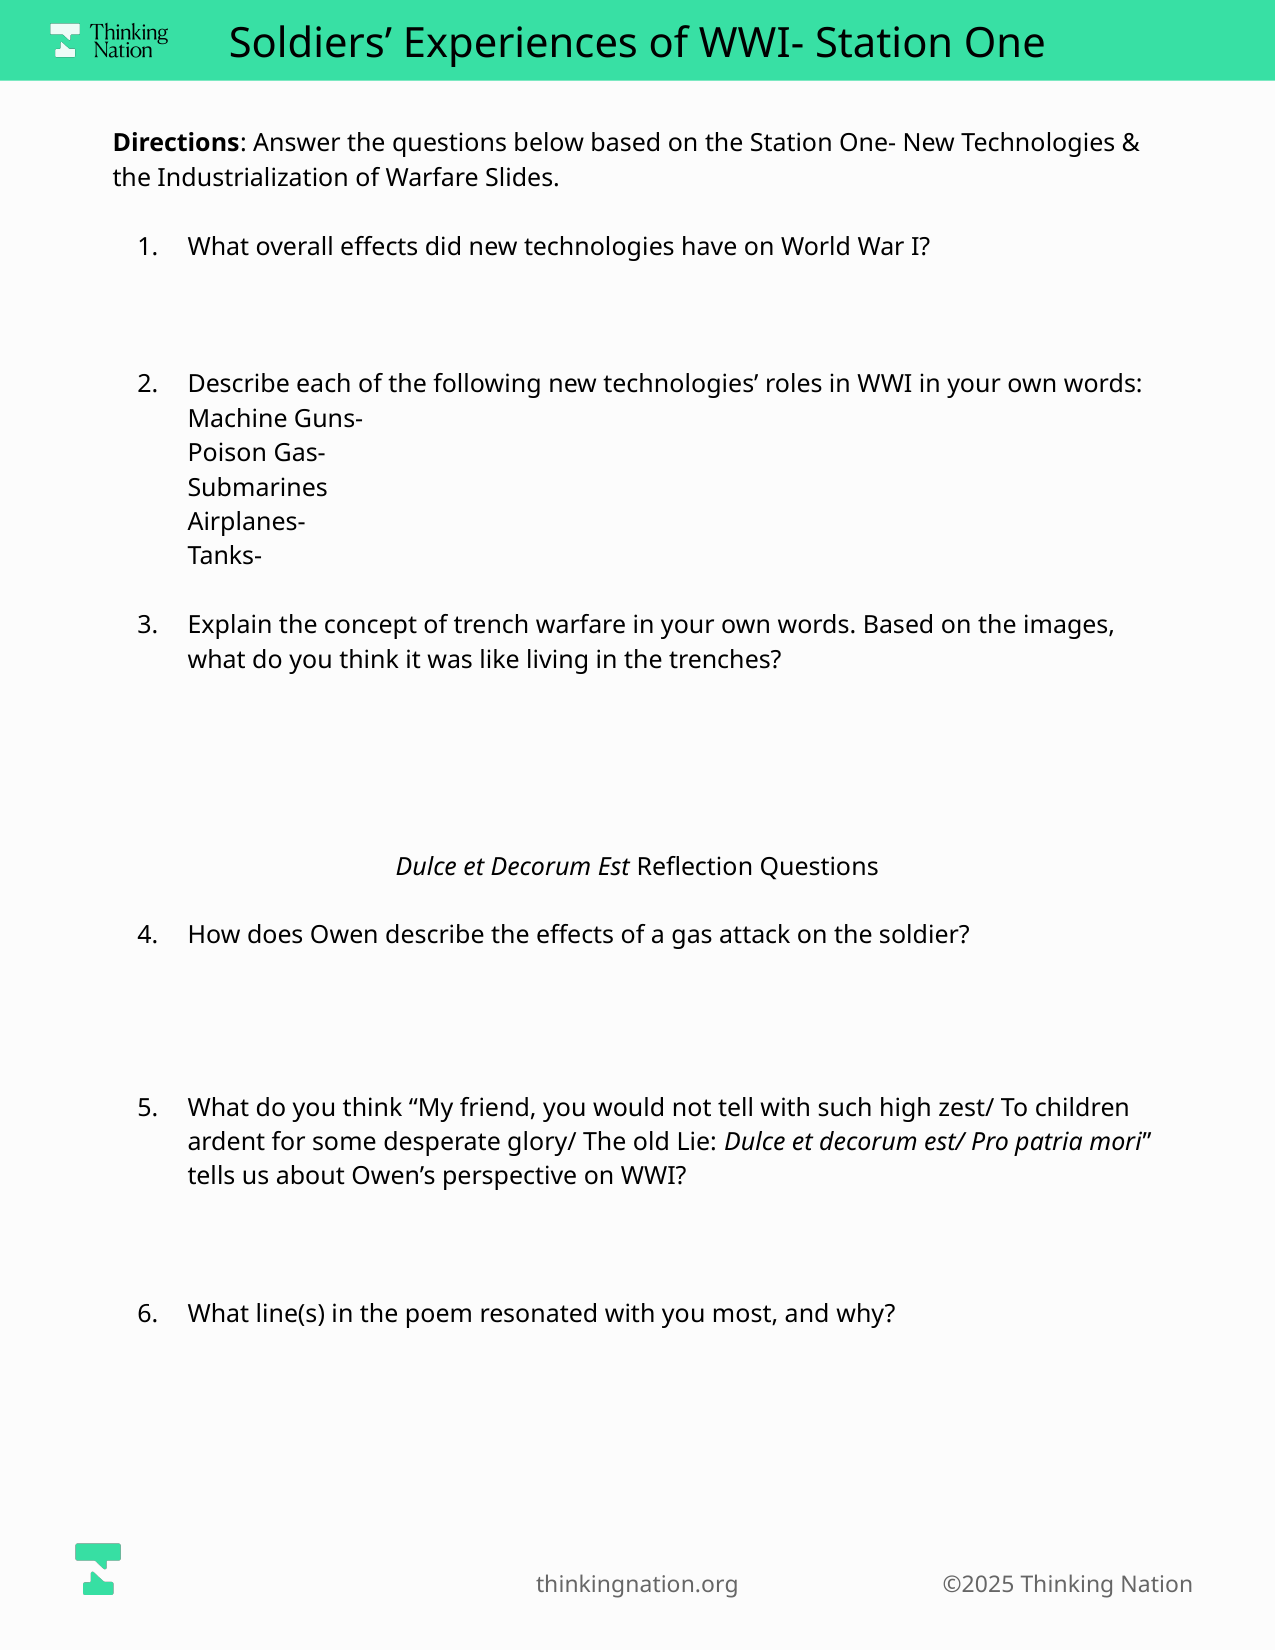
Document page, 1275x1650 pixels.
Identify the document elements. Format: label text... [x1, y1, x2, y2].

picture [62, 1533, 134, 1605]
text_box Soldiers’ Experiences of WWI- Station One [0, 0, 1275, 81]
text_box ©2025 Thinking Nation [907, 1553, 1210, 1605]
text_box thinkingnation.org [486, 1553, 789, 1605]
picture [36, 12, 172, 69]
text_box Directions: Answer the questions below based on the Station One- New Technologies & the Industrialization of Warfare Slides. What overall effects did new technologies have on World War I? Describe each of the following new technologies’ roles in WWI in your own words: Machine Guns- Poison Gas- Submarines Airplanes- Tanks- Explain the concept of trench warfare in your own words. Based on the images, what do you think it was like living in the trenches? Dulce et Decorum Est Reflection Questions How does Owen describe the effects of a gas attack on the soldier? What do you think “My friend, you would not tell with such high zest/ To children ardent for some desperate glory/ The old Lie: Dulce et decorum est/ Pro patria mori” tells us about Owen’s perspective on WWI? What line(s) in the poem resonated with you most, and why? [97, 107, 1178, 1343]
